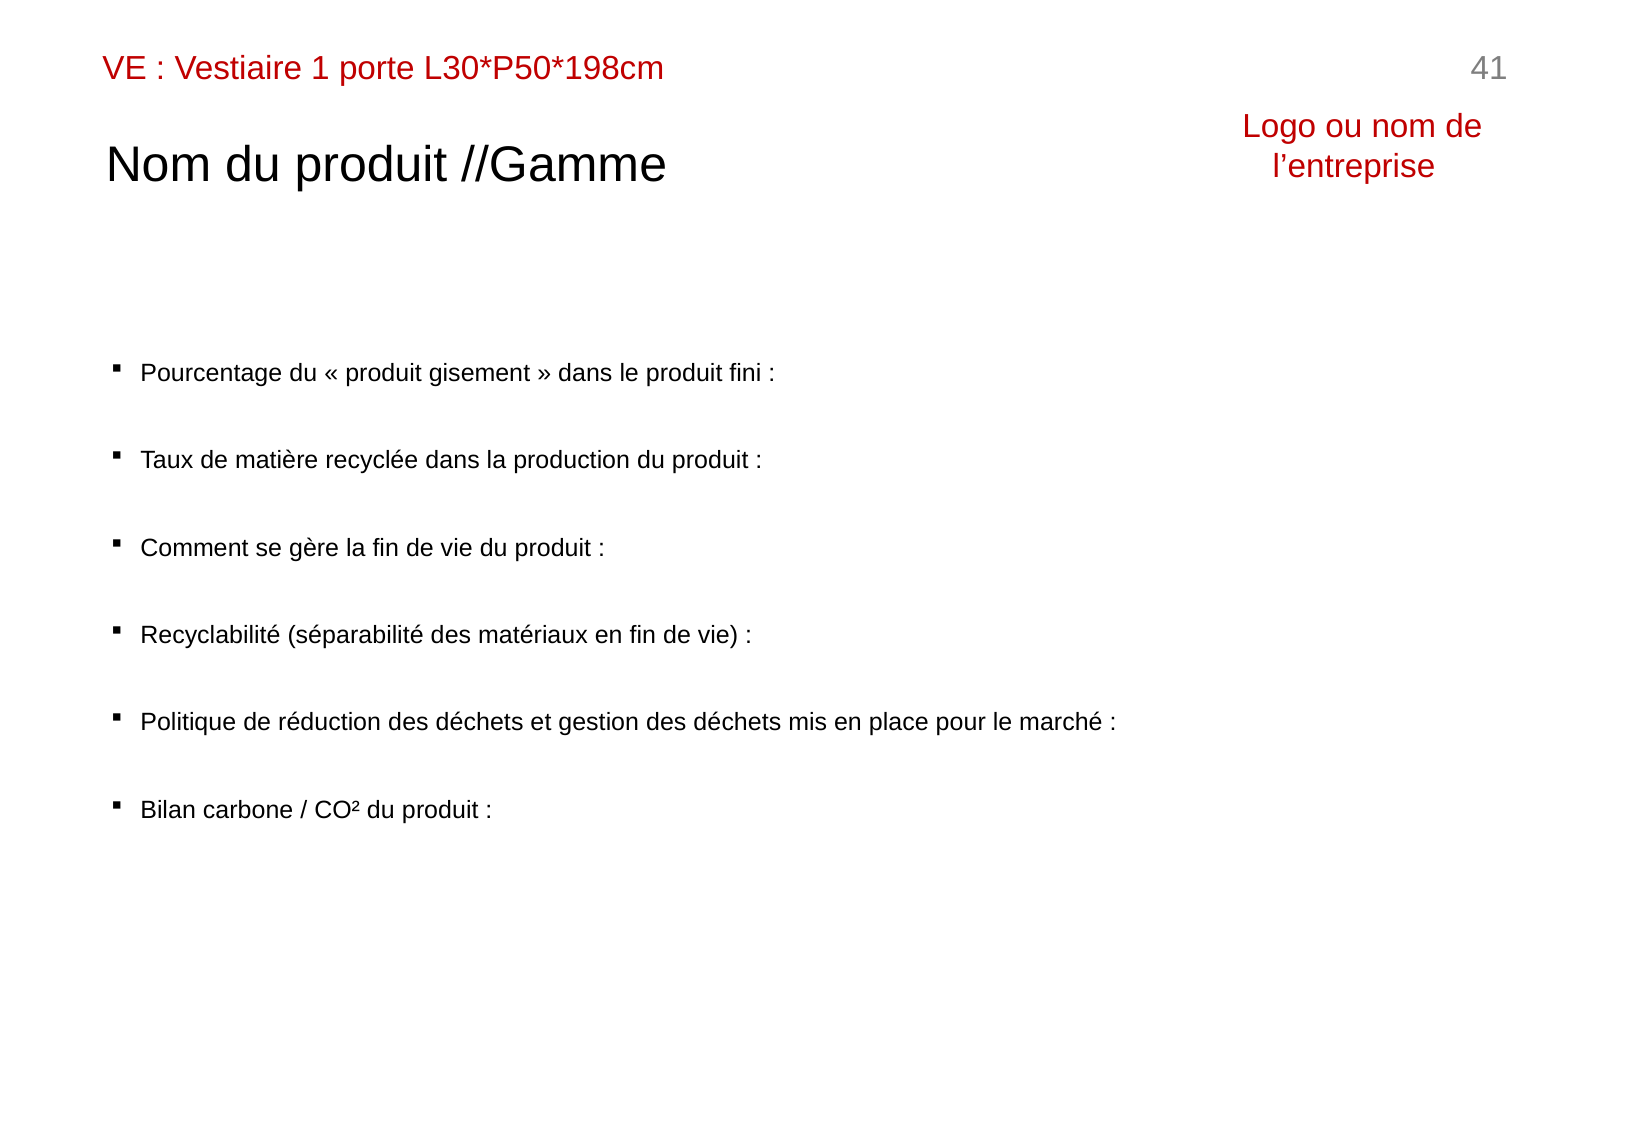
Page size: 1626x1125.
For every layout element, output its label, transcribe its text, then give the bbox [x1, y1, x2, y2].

title VE : Vestiaire 1 porte L30*P50*198cm [102, 19, 1426, 109]
slide_number 41 [1426, 19, 1523, 91]
list Nom du produit //Gamme [91, 109, 1523, 215]
text_box Pourcentage du « produit gisement » dans le produit fini : Taux de matière recyclée dans la production du produit : Comment se gère la fin de vie du produit : Recyclabilité (séparabilité des matériaux en fin de vie) : Politique de réduction des déchets et gestion des déchets mis en place pour le marché : Bilan carbone / CO² du produit : [81, 304, 1333, 1067]
text_box Logo ou nom de l’entreprise [1141, 91, 1567, 197]
